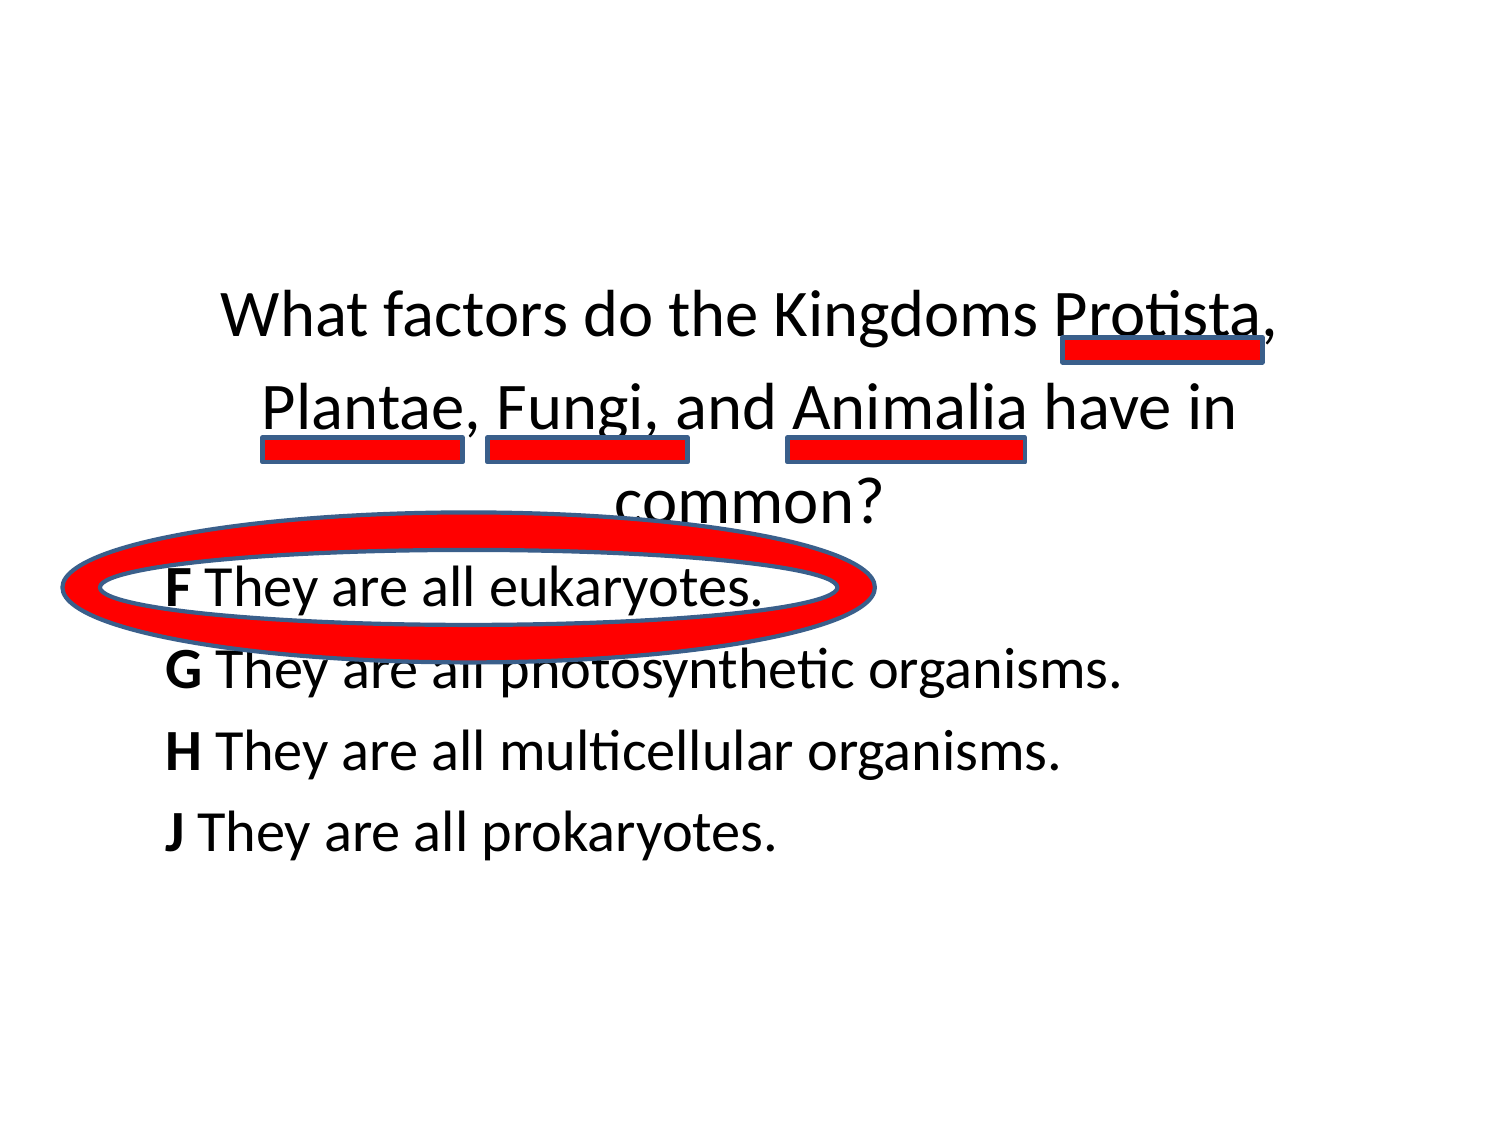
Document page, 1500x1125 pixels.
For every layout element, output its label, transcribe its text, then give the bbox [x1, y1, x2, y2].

text_box [485, 435, 690, 464]
text_box [1060, 335, 1265, 365]
text_box [260, 435, 465, 464]
list What factors do the Kingdoms Protista, Plantae, Fungi, and Animalia have in common? F They are all eukaryotes. G They are all photosynthetic organisms. H They are all multicellular organisms. J They are all prokaryotes. [75, 262, 1425, 1005]
text_box [60, 510, 877, 665]
text_box [785, 435, 1027, 464]
